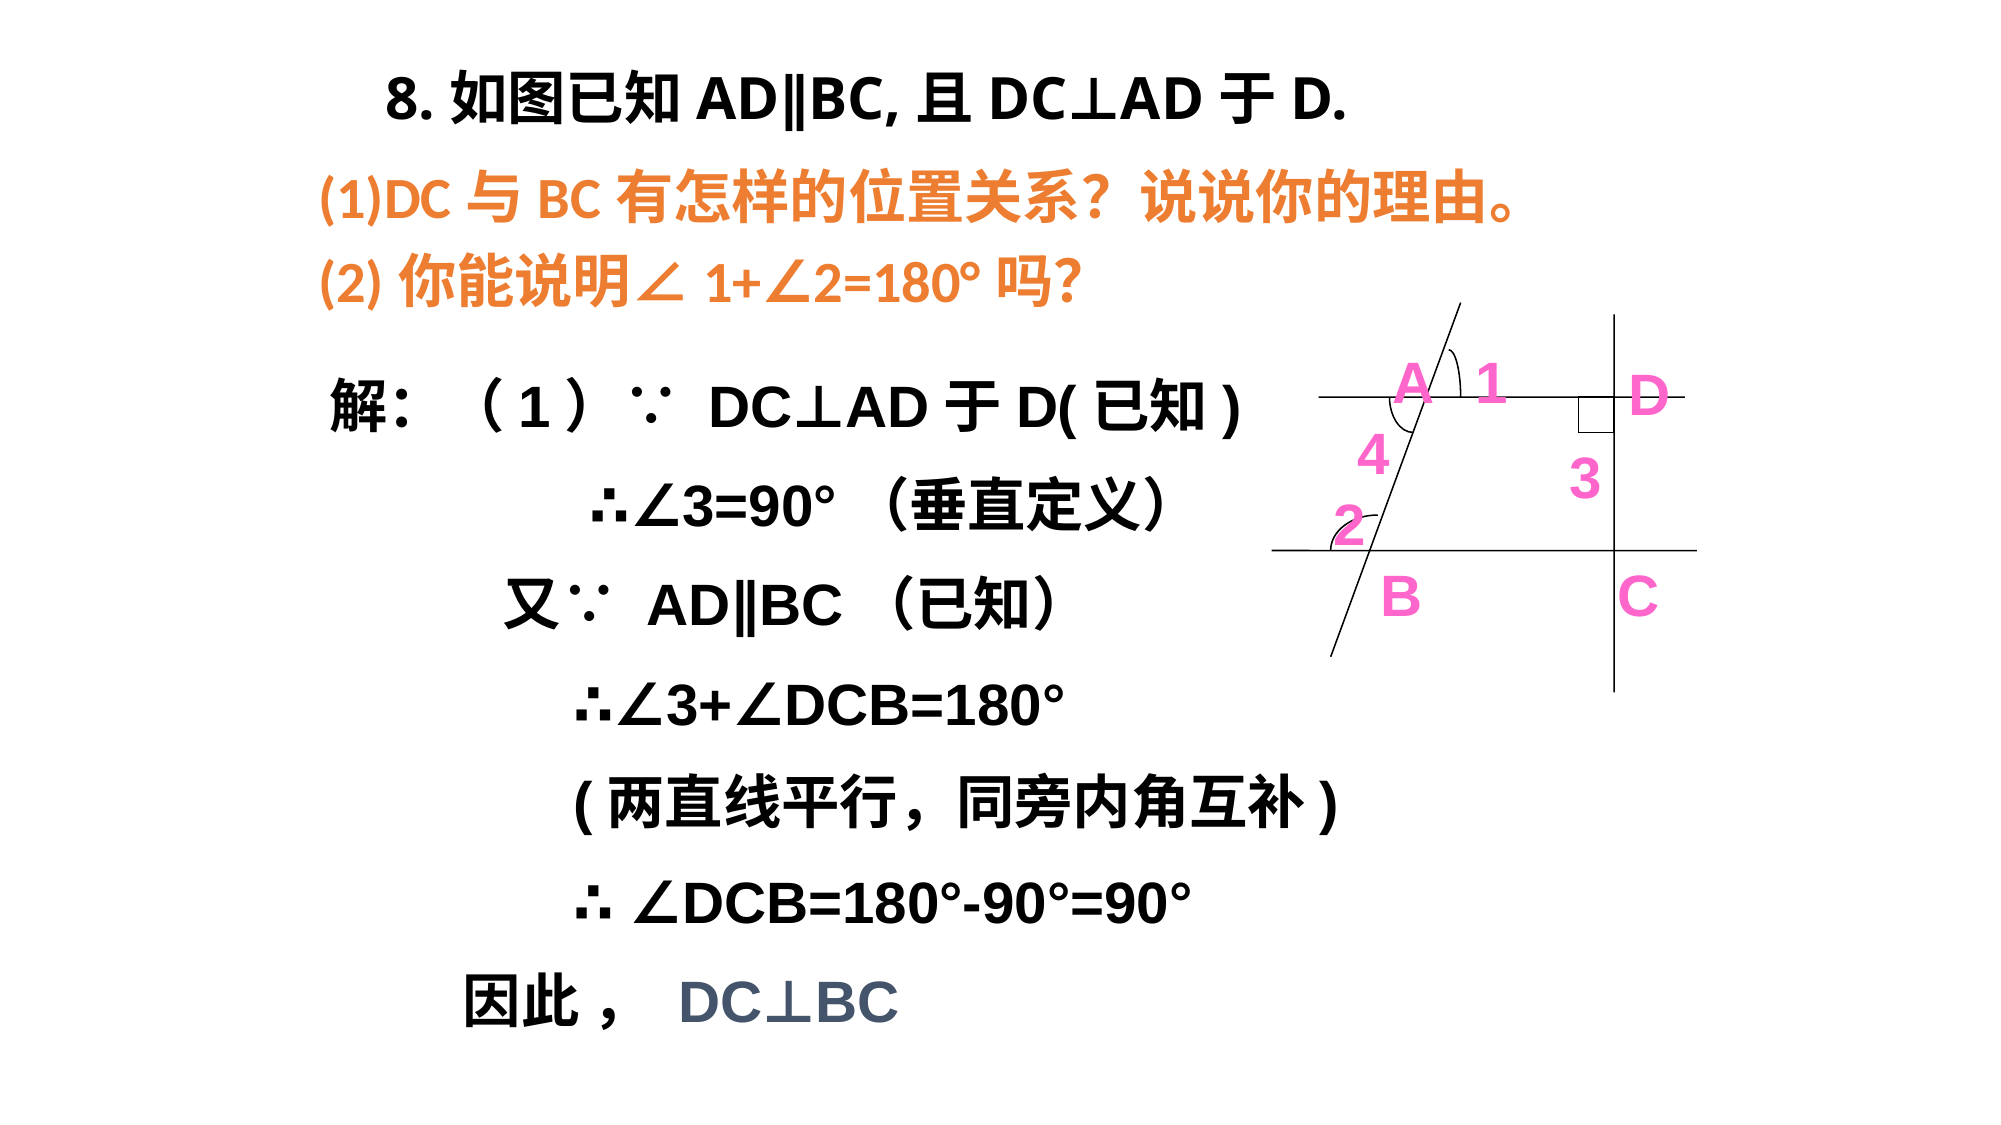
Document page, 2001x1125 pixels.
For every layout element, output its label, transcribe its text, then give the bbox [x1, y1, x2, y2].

list (1)DC与BC有怎样的位置关系？说说你的理由。 (2)你能说明∠1+∠2=180°吗？ [303, 160, 1662, 327]
text_box 解：（1）∵ DC⊥AD于D(已知) ∴∠3=90°（垂直定义） 又∵ AD∥BC（已知） ∴∠3+∠DCB=180° (两直线平行，同旁内角互补) ∴ ∠DCB=180°-90°=90° 因此 ， DC⊥BC [314, 361, 1426, 1042]
title 8.如图已知AD∥BC,且DC⊥AD于D. [370, 42, 1721, 159]
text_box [1271, 302, 1697, 693]
